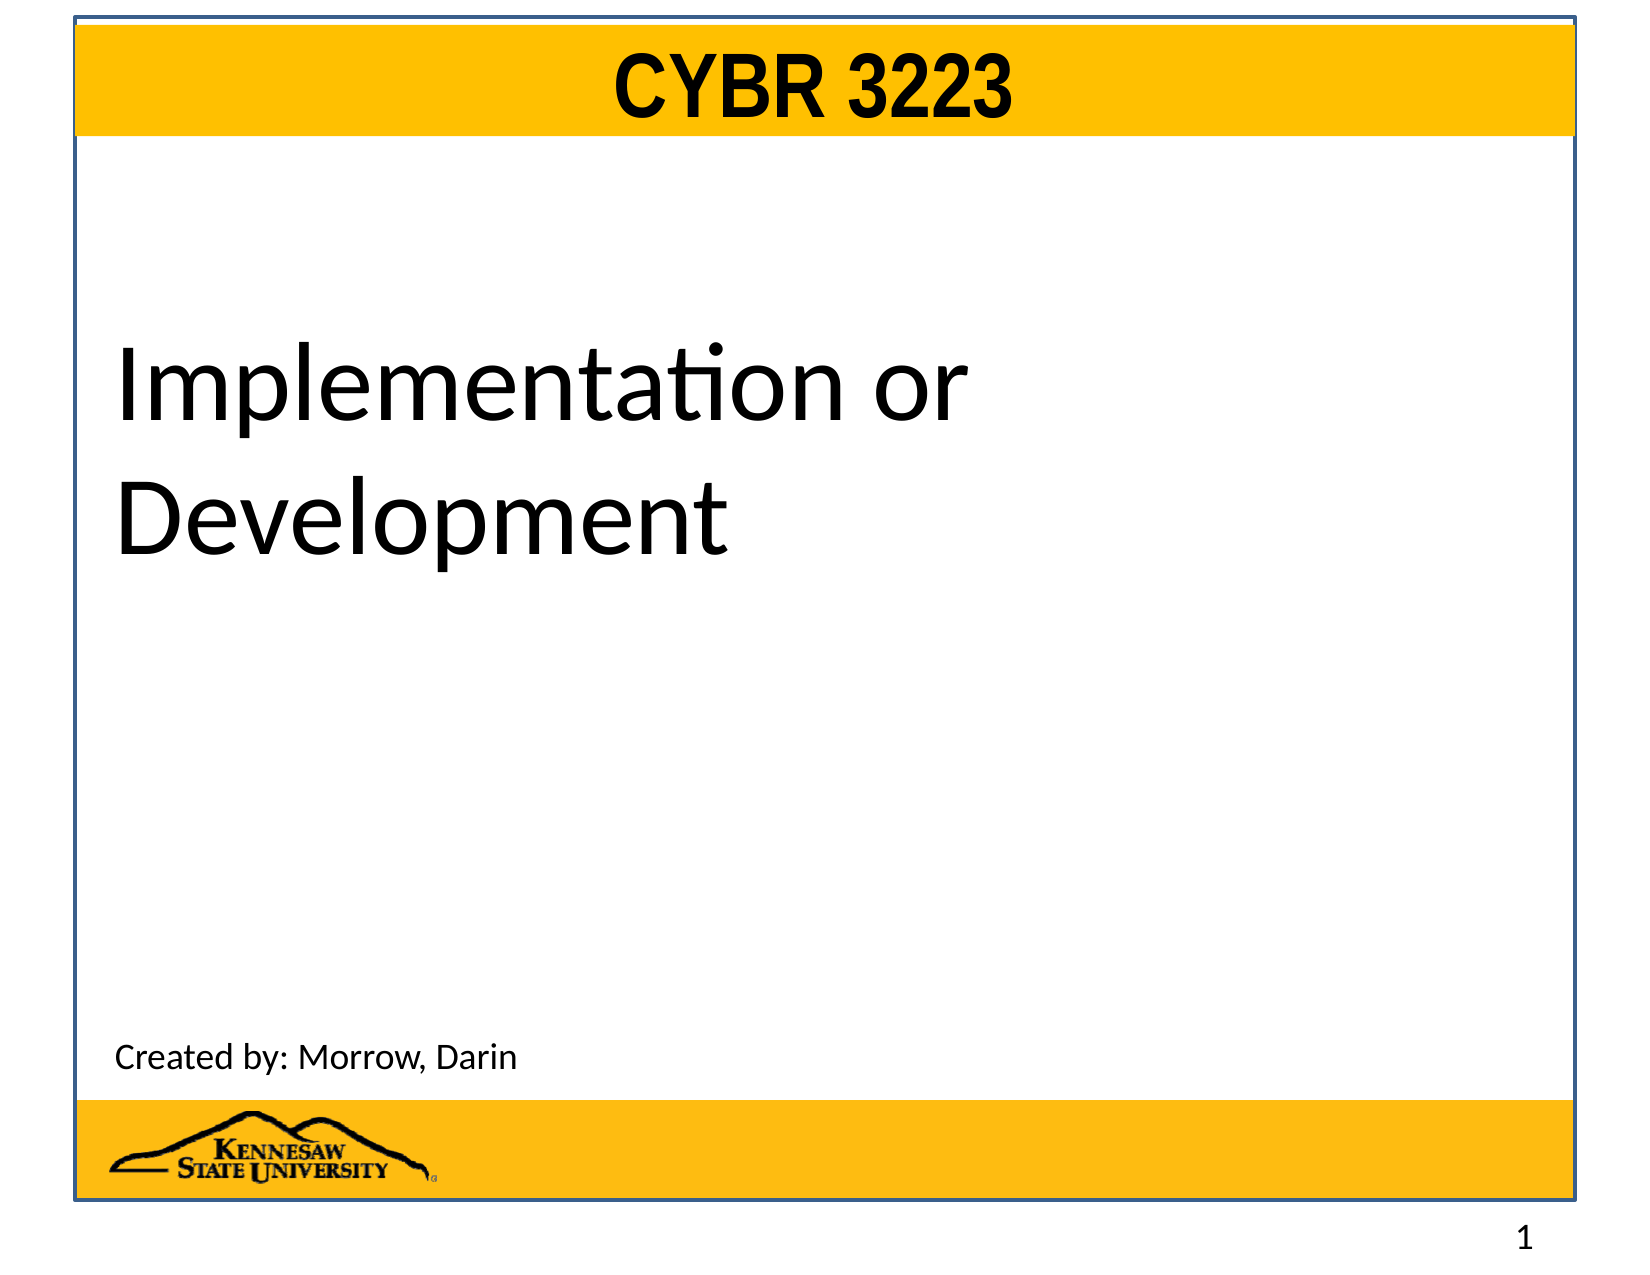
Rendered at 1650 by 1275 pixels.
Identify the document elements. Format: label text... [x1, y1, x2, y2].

text_box Created by: Morrow, Darin [99, 1024, 1575, 1085]
title CYBR 3223 [75, 24, 1575, 137]
picture [108, 1111, 437, 1184]
text_box Implementation or Development [99, 299, 1287, 585]
